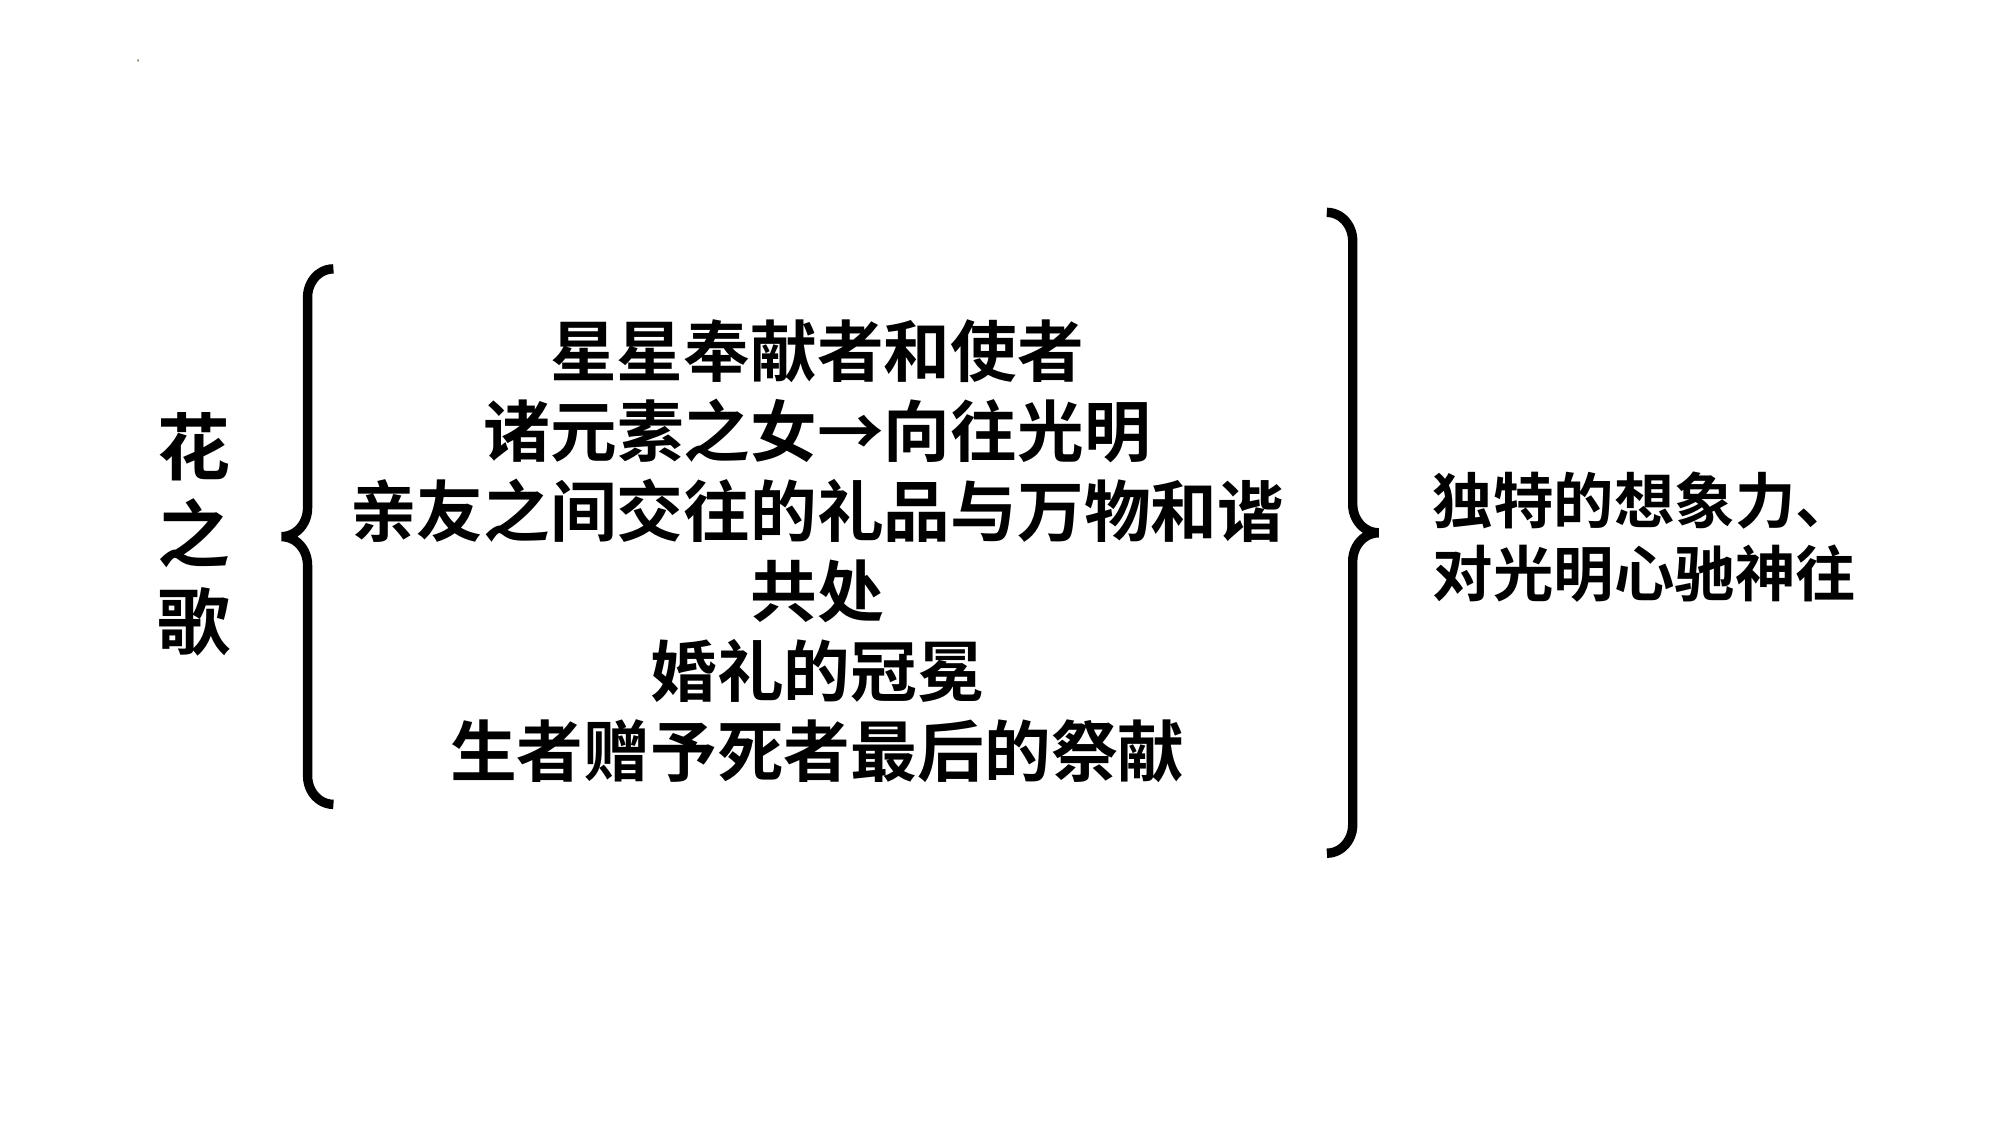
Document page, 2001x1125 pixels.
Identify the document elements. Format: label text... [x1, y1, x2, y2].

text_box 花之歌 [127, 383, 261, 683]
text_box 独特的想象力、对光明心驰神往 [1374, 342, 1914, 729]
text_box [1326, 211, 1379, 854]
text_box [281, 524, 302, 549]
text_box 星星奉献者和使者 诸元素之女→向往光明 亲友之间交往的礼品与万物和谐共处 婚礼的冠冕 生者赠予死者最后的祭献 [302, 219, 1332, 880]
